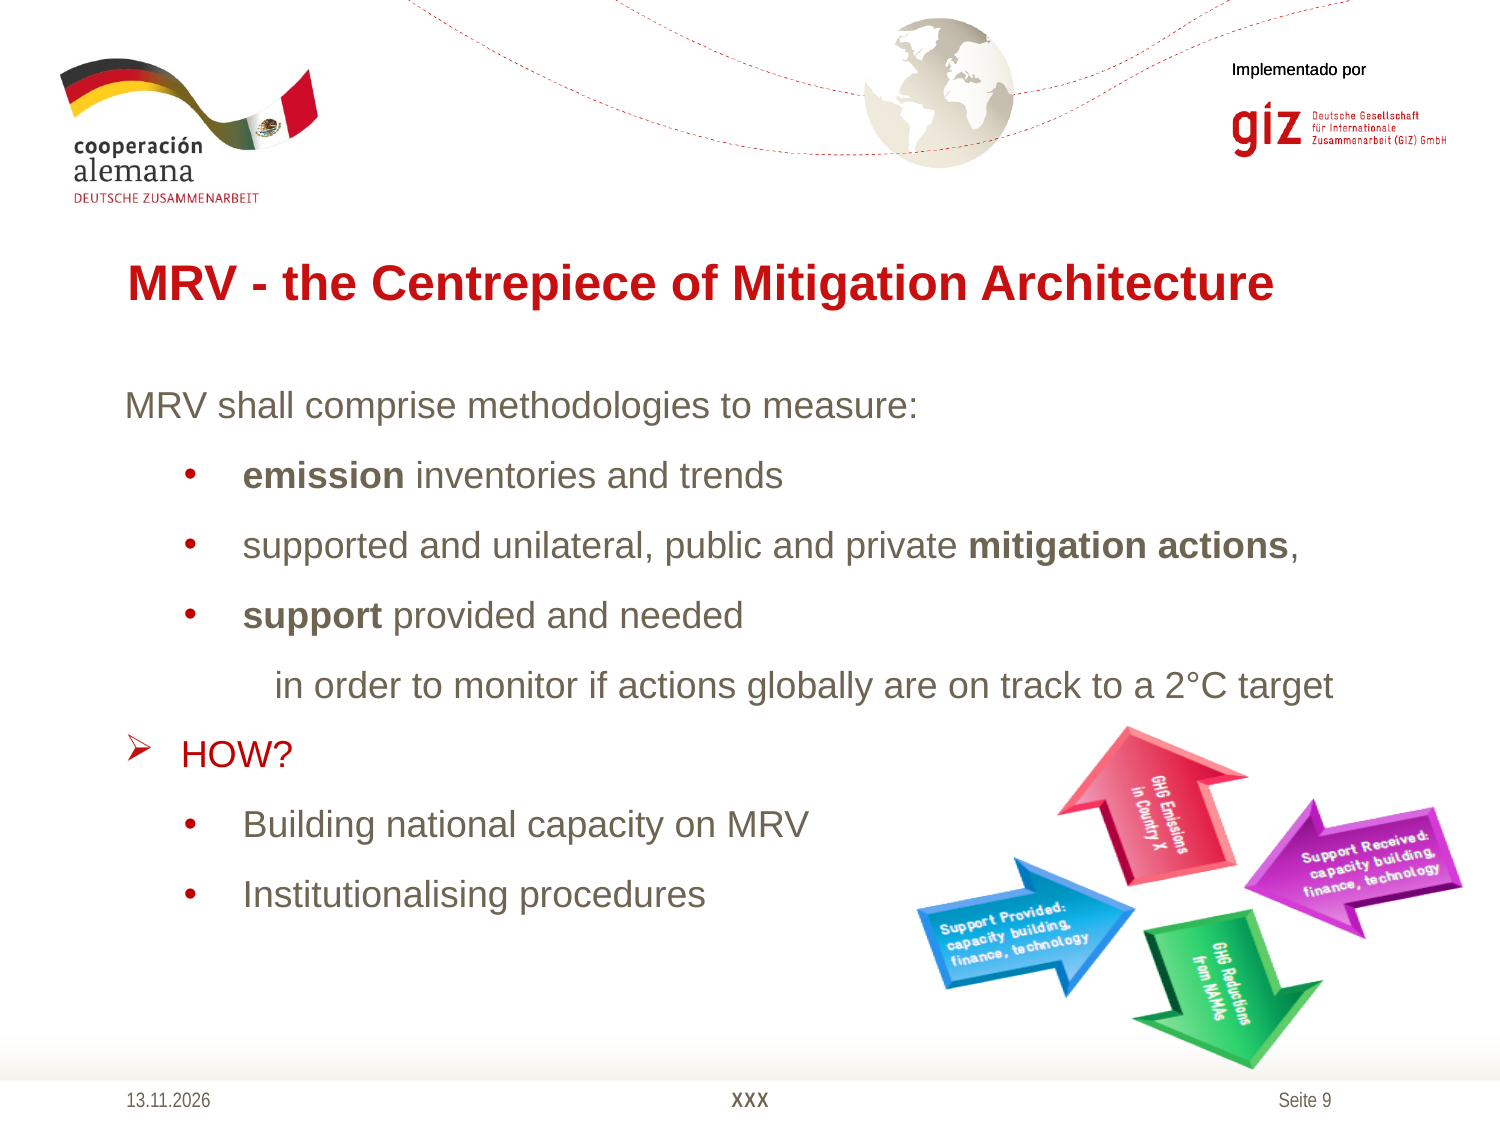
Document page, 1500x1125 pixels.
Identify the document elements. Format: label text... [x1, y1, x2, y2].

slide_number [111, 1079, 325, 1121]
footer XXX [469, 1079, 1031, 1121]
picture [0, 0, 1500, 277]
title MRV - the Centrepiece of Mitigation Architecture [111, 243, 1389, 345]
picture [0, 720, 1500, 1081]
list MRV shall comprise methodologies to measure: emission inventories and trends supported and unilateral, public and private mitigation actions, support provided and needed in order to monitor if actions globally are on track to a 2°C target HOW? Building national capacity on MRV Institutionalising procedures [109, 372, 1386, 1000]
